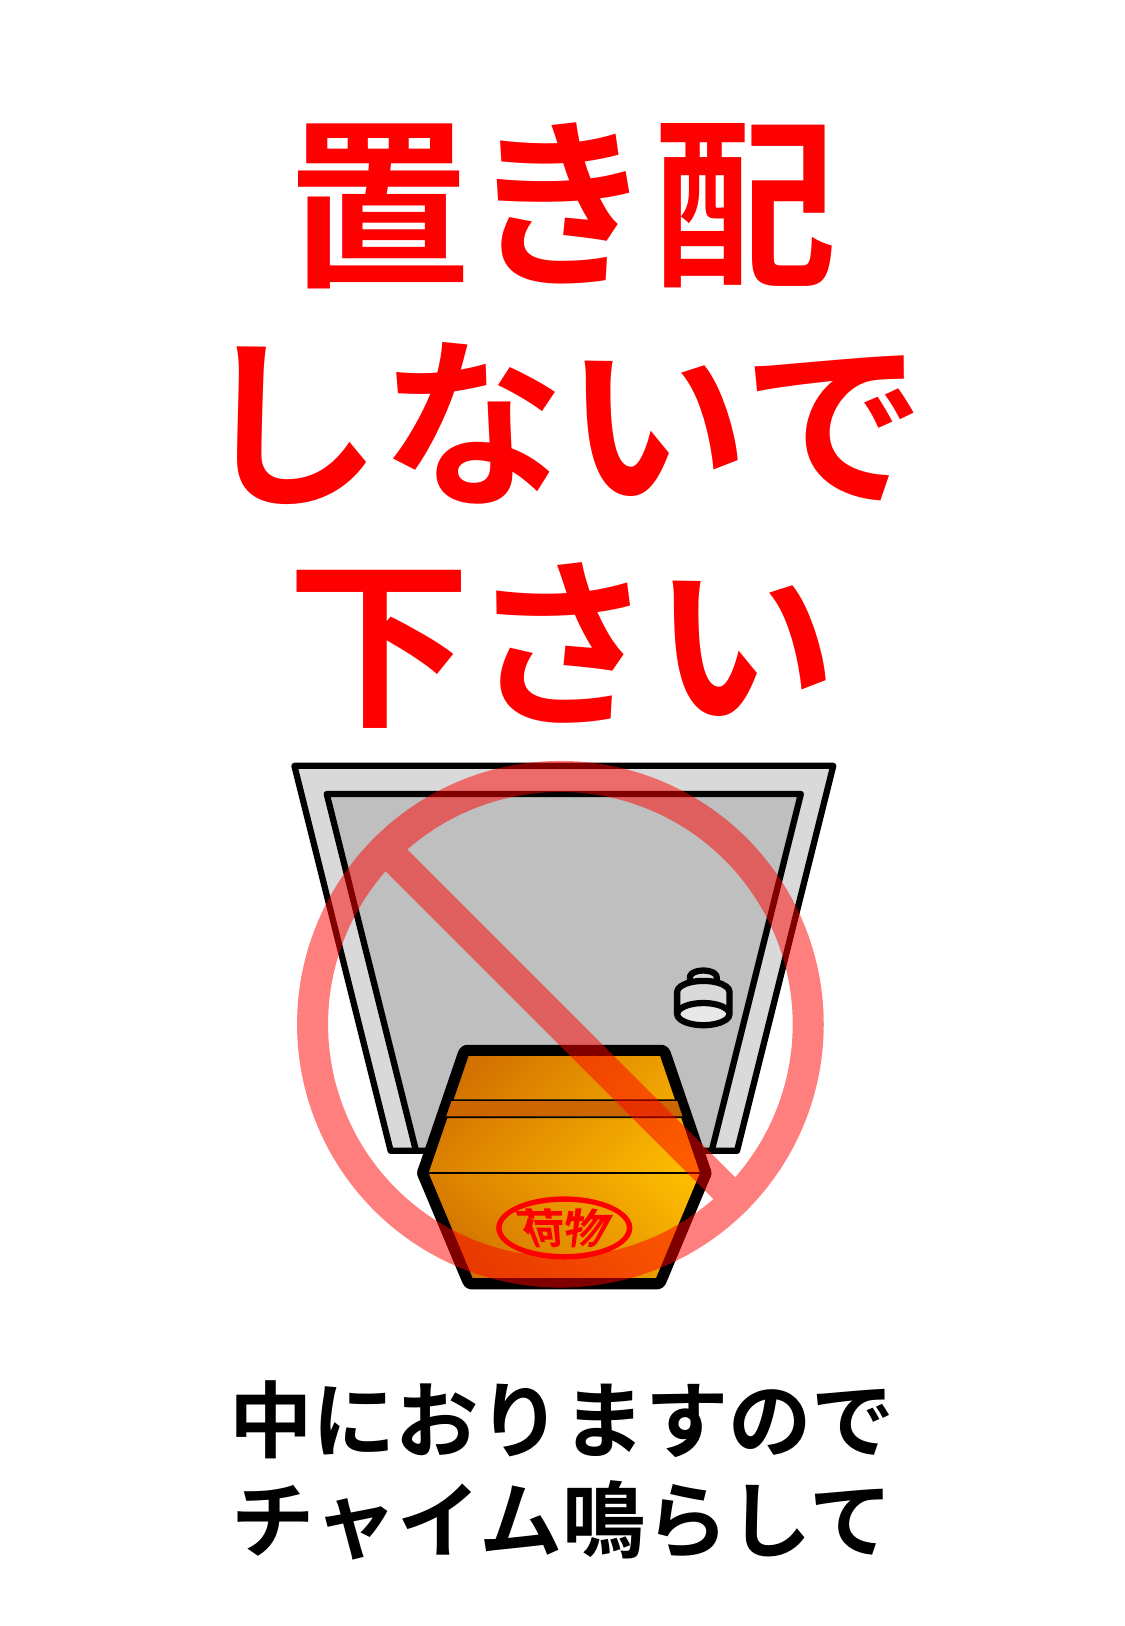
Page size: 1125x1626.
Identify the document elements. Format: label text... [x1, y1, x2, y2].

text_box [294, 760, 834, 1288]
text_box 置き配 しないで 下さい [0, 81, 1125, 757]
text_box 中におりますので チャイム鳴らして [0, 1360, 1125, 1576]
